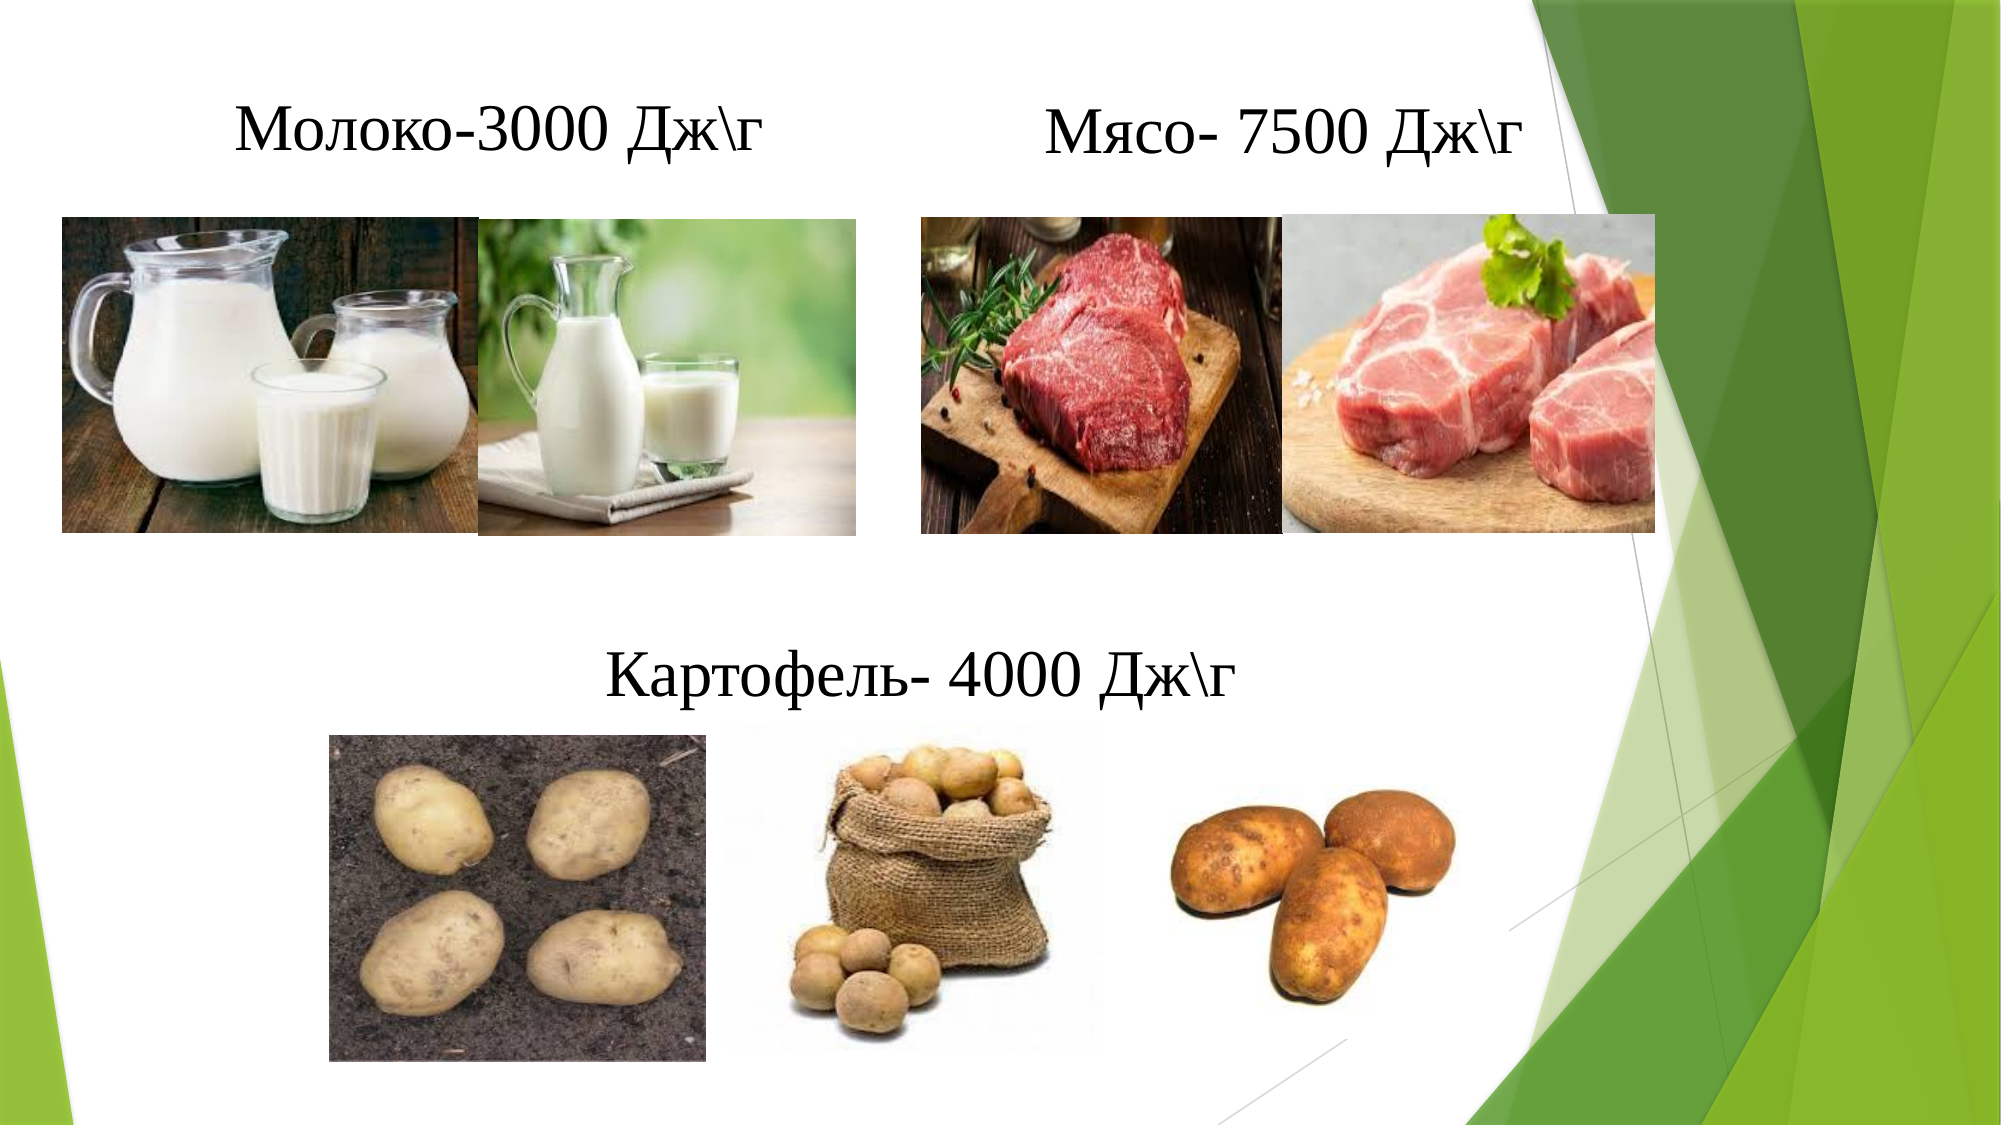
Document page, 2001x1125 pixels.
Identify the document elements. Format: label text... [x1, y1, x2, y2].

picture [329, 734, 706, 1063]
text_box Картофель- 4000 Дж\г [591, 622, 1253, 717]
picture [725, 723, 1104, 1051]
text_box Молоко-3000 Дж\г [220, 76, 780, 172]
picture [921, 213, 1655, 534]
picture [62, 217, 856, 536]
picture [1145, 734, 1509, 1040]
text_box Мясо- 7500 Дж\г [1029, 79, 1540, 175]
